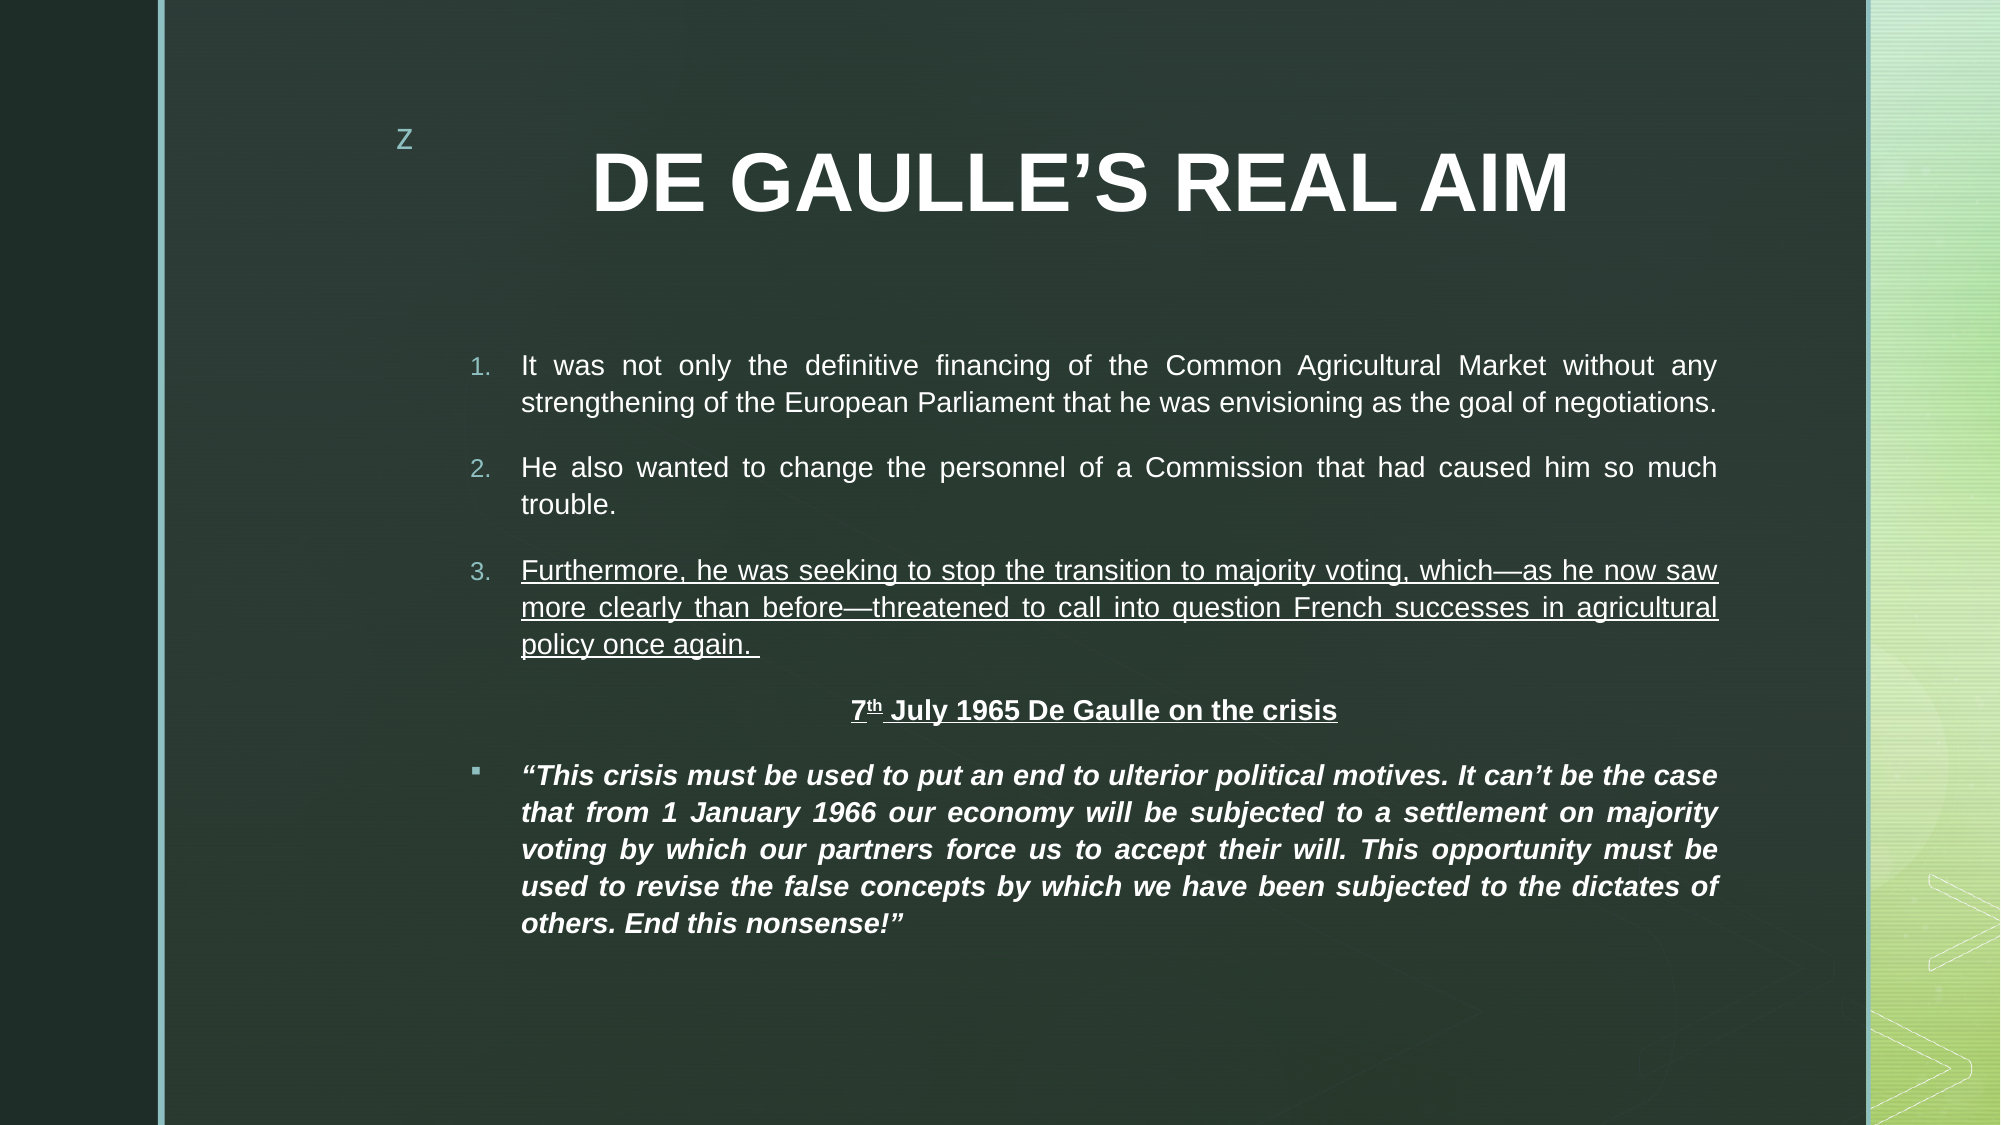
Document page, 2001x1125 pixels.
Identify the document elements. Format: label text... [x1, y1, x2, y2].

title DE GAULLE’S REAL AIM [428, 132, 1734, 310]
picture [1871, 0, 2001, 1125]
list It was not only the definitive financing of the Common Agricultural Market without any strengthening of the European Parliament that he was envisioning as the goal of negotiations. He also wanted to change the personnel of a Commission that had caused him so much trouble. Furthermore, he was seeking to stop the transition to majority voting, which—as he now saw more clearly than before—threatened to call into question French successes in agricultural policy once again. 7th July 1965 De Gaulle on the crisis “This crisis must be used to put an end to ulterior political motives. It can’t be the case that from 1 January 1966 our economy will be subjected to a settlement on majority voting by which our partners force us to accept their will. This opportunity must be used to revise the false concepts by which we have been subjected to the dictates of others. End this nonsense!” [454, 336, 1734, 993]
